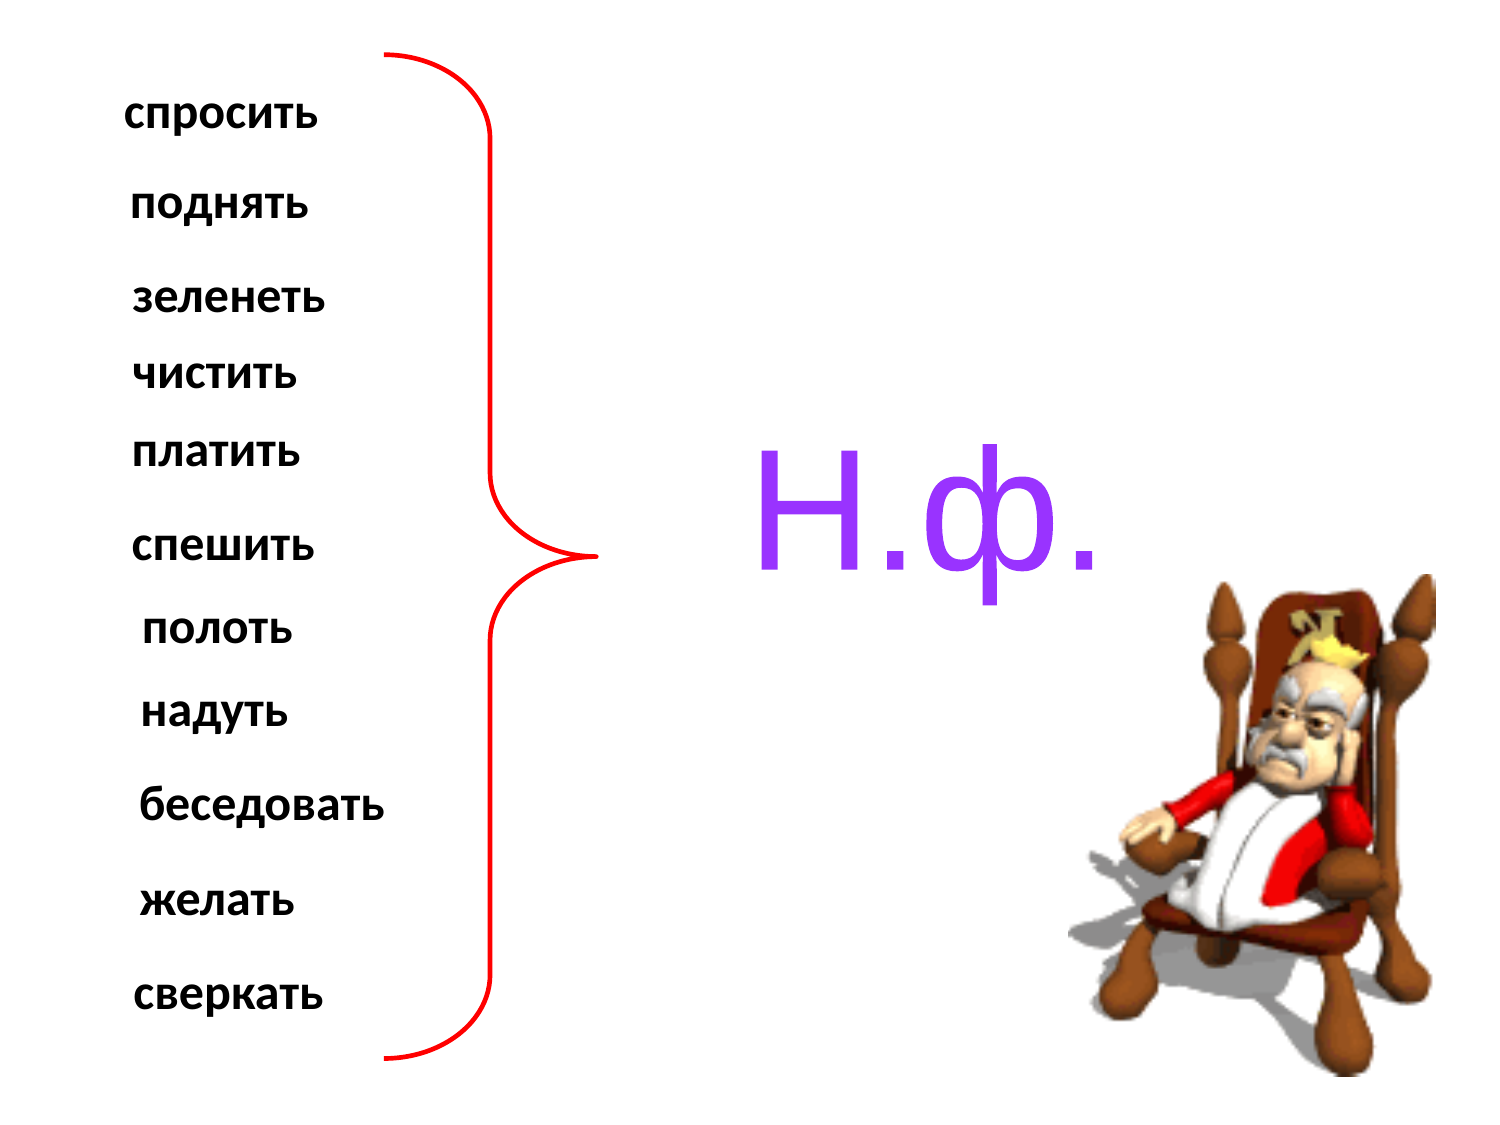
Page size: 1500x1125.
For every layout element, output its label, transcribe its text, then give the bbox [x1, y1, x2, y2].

text_box полоть [127, 586, 320, 661]
text_box платить [116, 408, 325, 484]
text_box желать [124, 857, 319, 933]
text_box сверкать [118, 952, 348, 1028]
text_box поднять [115, 161, 333, 236]
picture [1068, 574, 1436, 1077]
text_box спросить [109, 70, 345, 146]
text_box спешить [116, 503, 342, 579]
text_box зеленеть [117, 255, 350, 331]
text_box надуть [125, 668, 313, 744]
text_box [383, 54, 597, 1059]
text_box чистить [117, 330, 321, 406]
text_box беседовать [123, 763, 383, 839]
